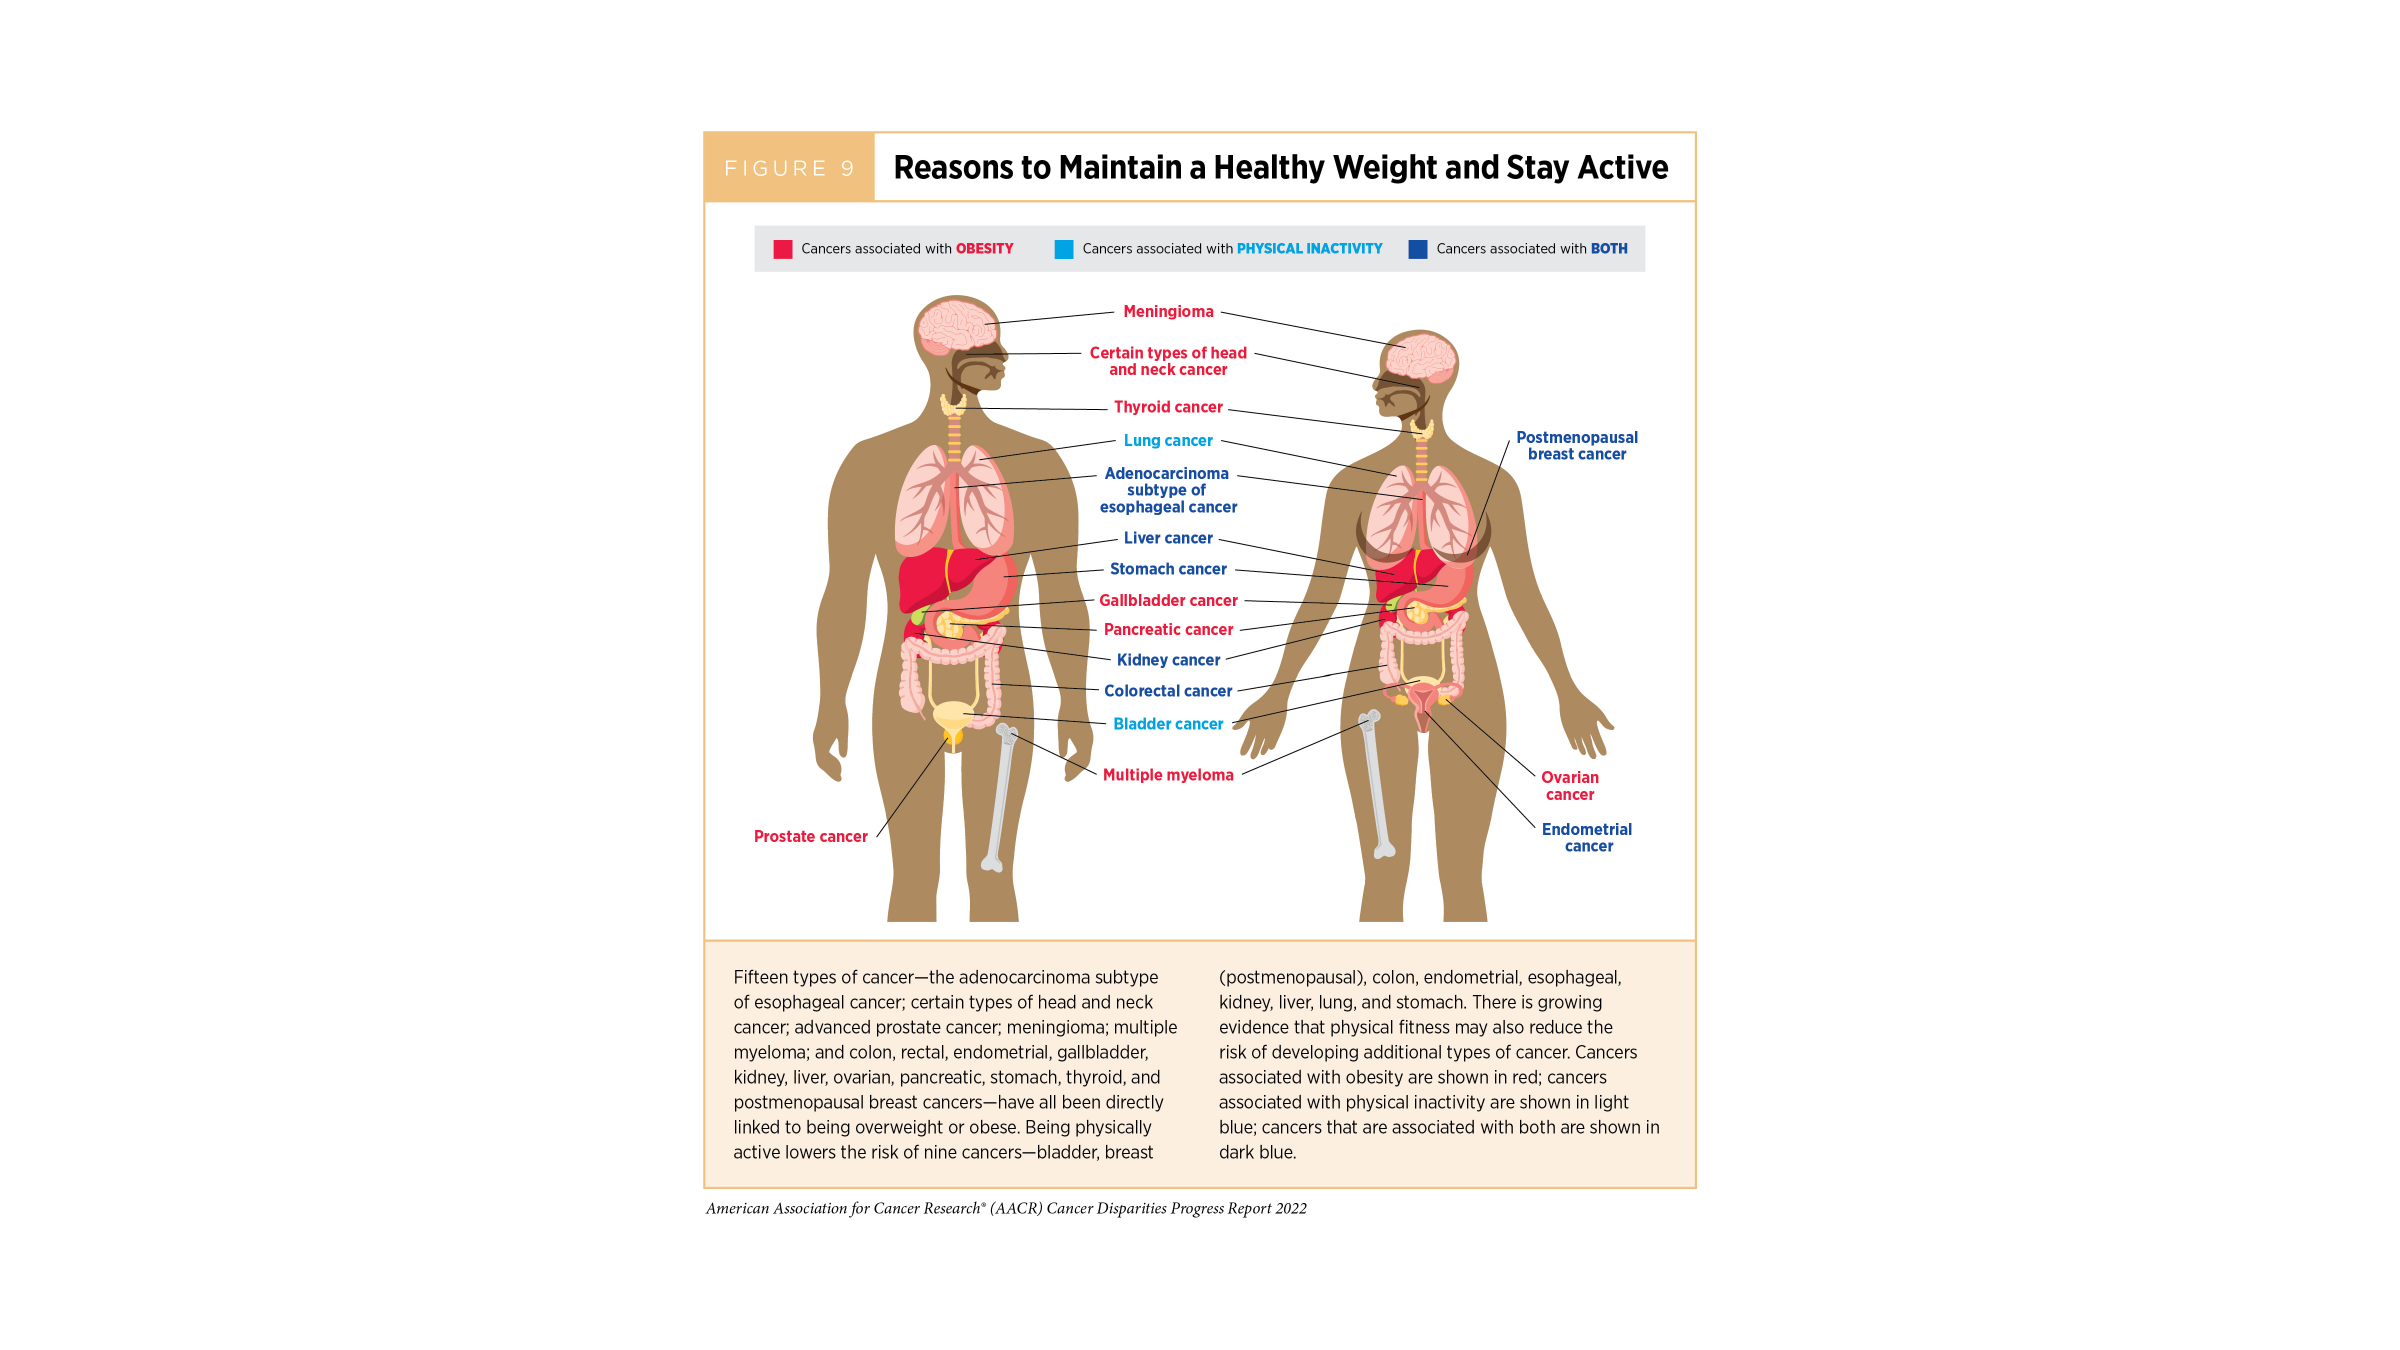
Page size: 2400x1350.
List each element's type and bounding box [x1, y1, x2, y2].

picture [684, 112, 1716, 1238]
